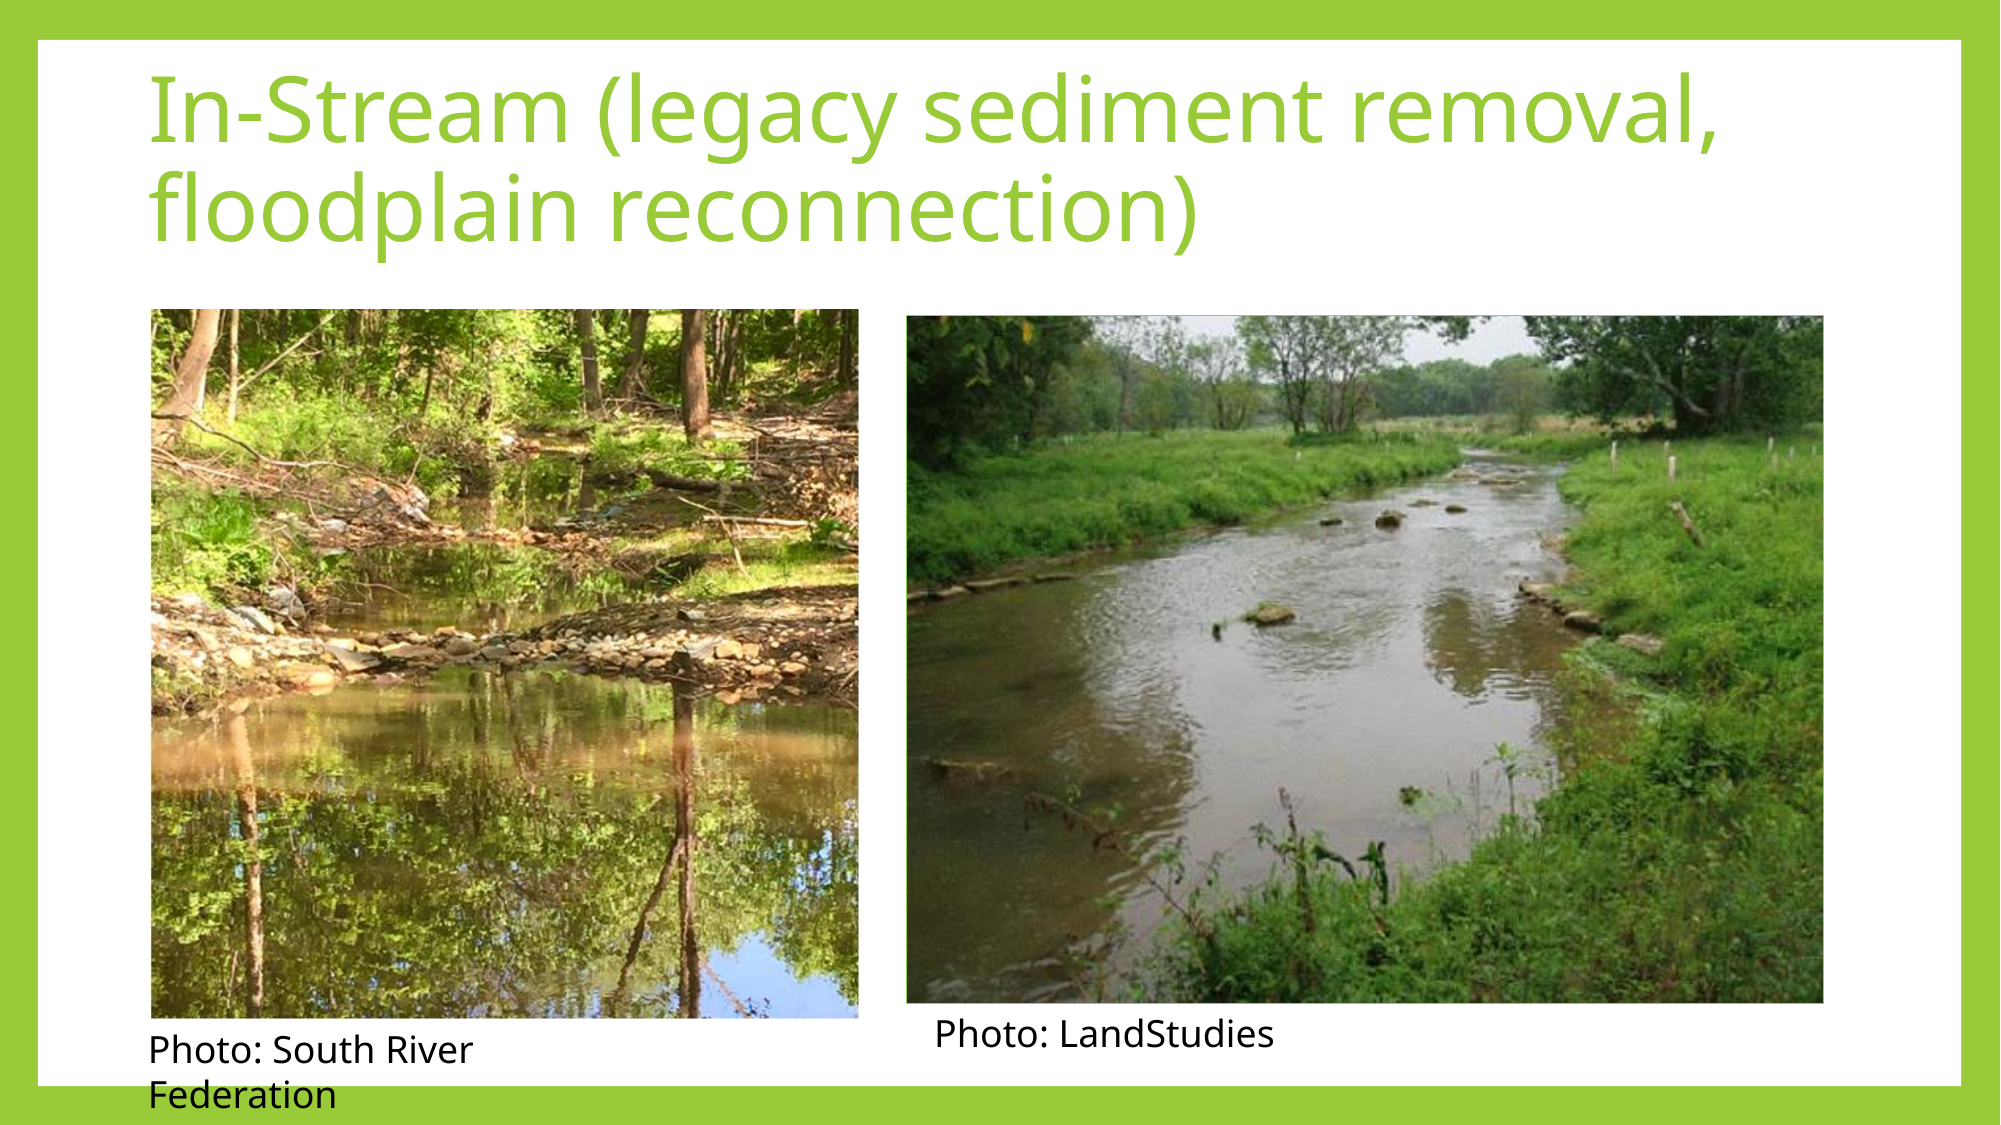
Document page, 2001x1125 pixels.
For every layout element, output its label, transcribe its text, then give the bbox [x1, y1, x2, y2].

text_box Photo: South River Federation [133, 1019, 683, 1124]
text_box Photo: LandStudies [919, 1013, 1469, 1063]
picture [905, 314, 1824, 1004]
picture [149, 308, 860, 1020]
title In-Stream (legacy sediment removal, floodplain reconnection) [133, 51, 1754, 274]
